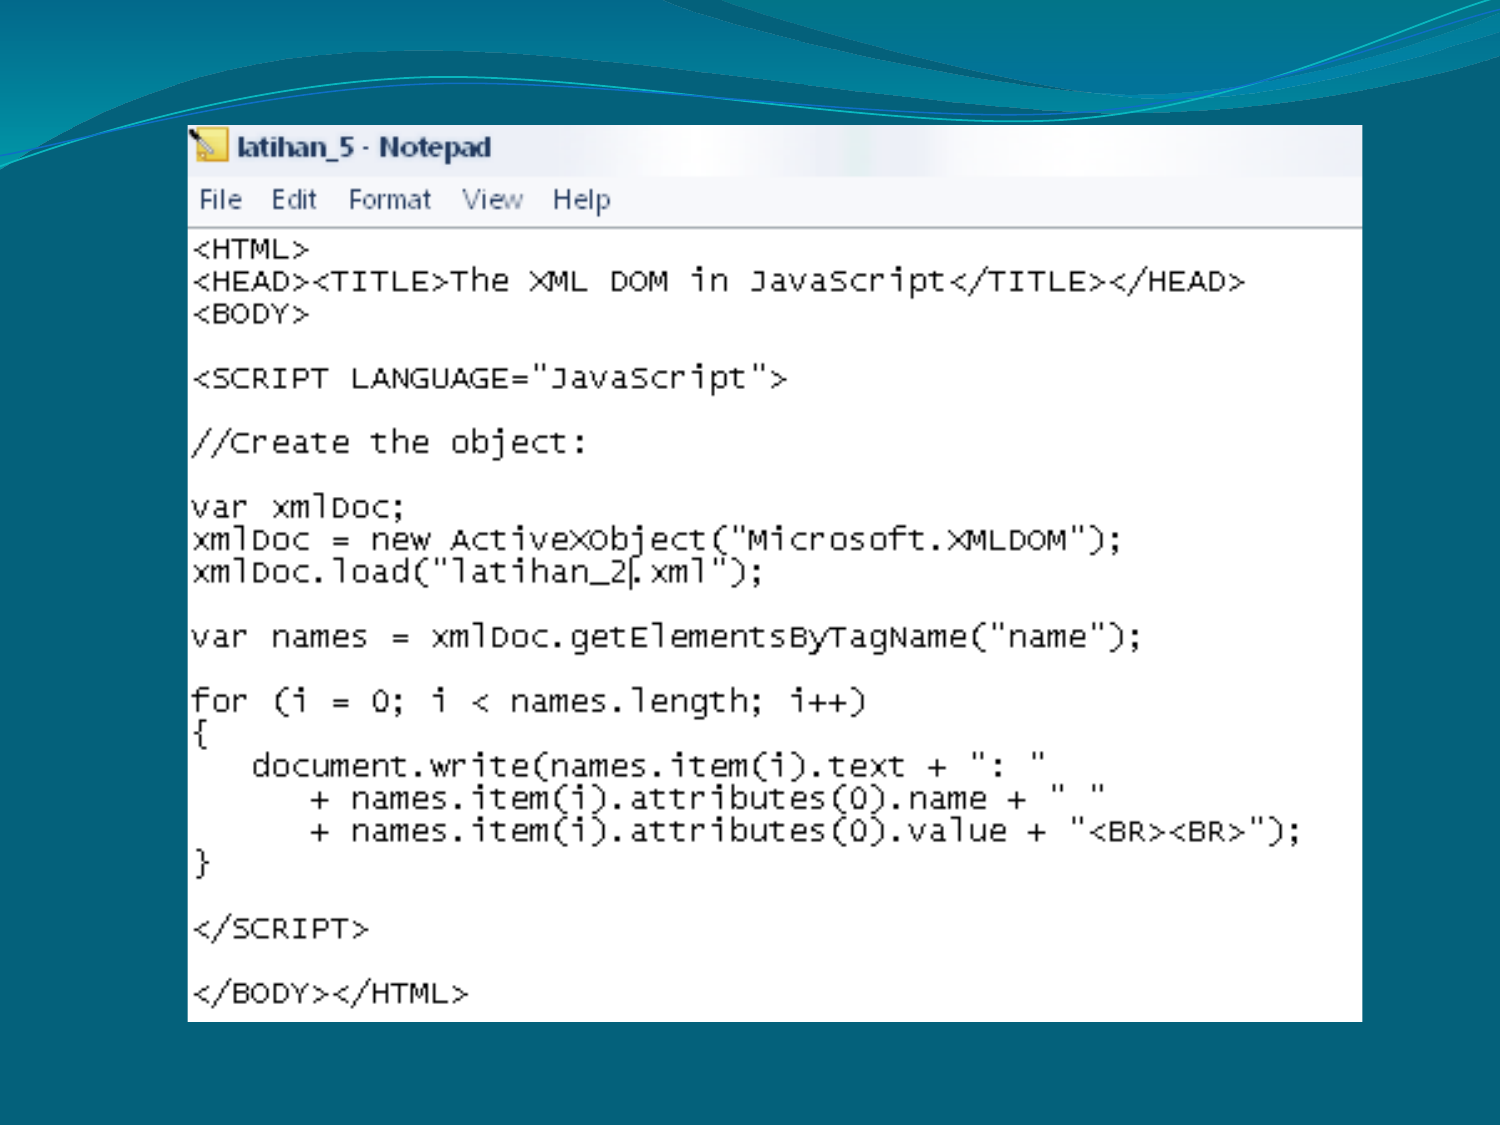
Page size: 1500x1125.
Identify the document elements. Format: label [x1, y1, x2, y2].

picture [188, 126, 1362, 1021]
